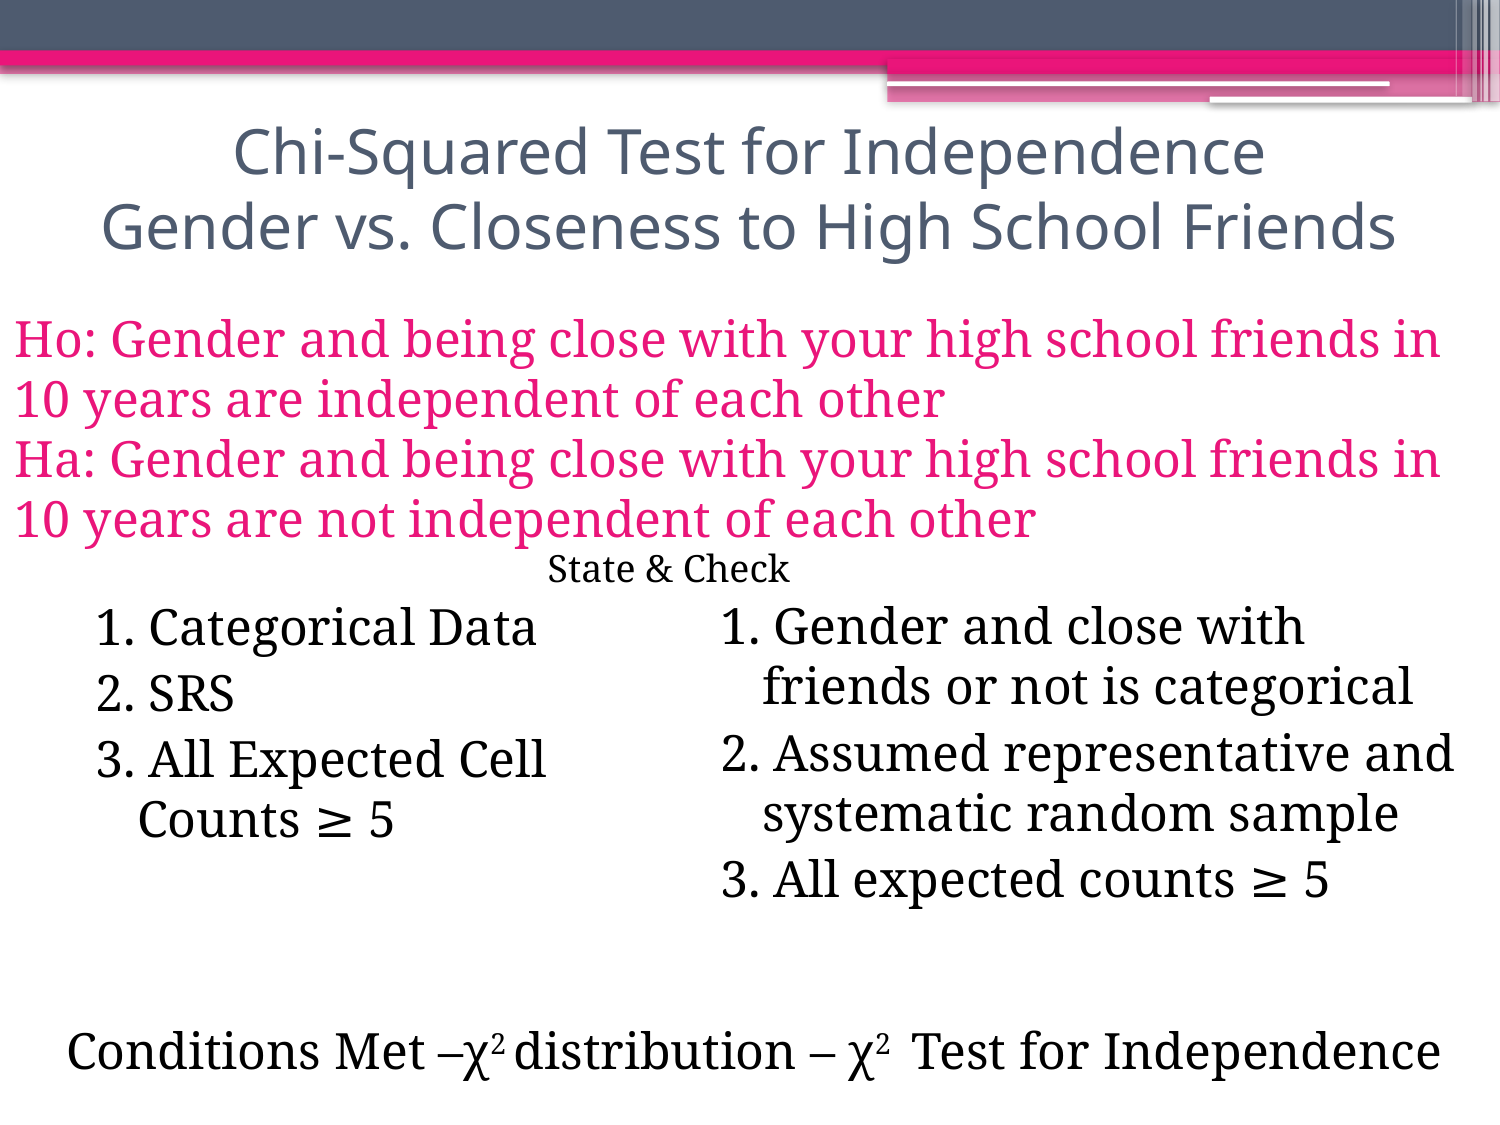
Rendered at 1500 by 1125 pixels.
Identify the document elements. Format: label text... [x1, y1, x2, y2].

text_box Conditions Met –χ2 distribution – χ2 Test for Independence [51, 1012, 1457, 1088]
title Chi-Squared Test for Independence Gender vs. Closeness to High School Friends [74, 99, 1426, 276]
text_box Ho: Gender and being close with your high school friends in 10 years are independent of each other Ha: Gender and being close with your high school friends in 10 years are not independent of each other [0, 299, 1500, 615]
list 1. Categorical Data 2. SRS 3. All Expected Cell Counts ≥ 5 [62, 587, 687, 975]
text_box State & Check [532, 537, 805, 598]
text_box 1. Gender and close with friends or not is categorical 2. Assumed representative and systematic random sample 3. All expected counts ≥ 5 [687, 587, 1500, 1024]
